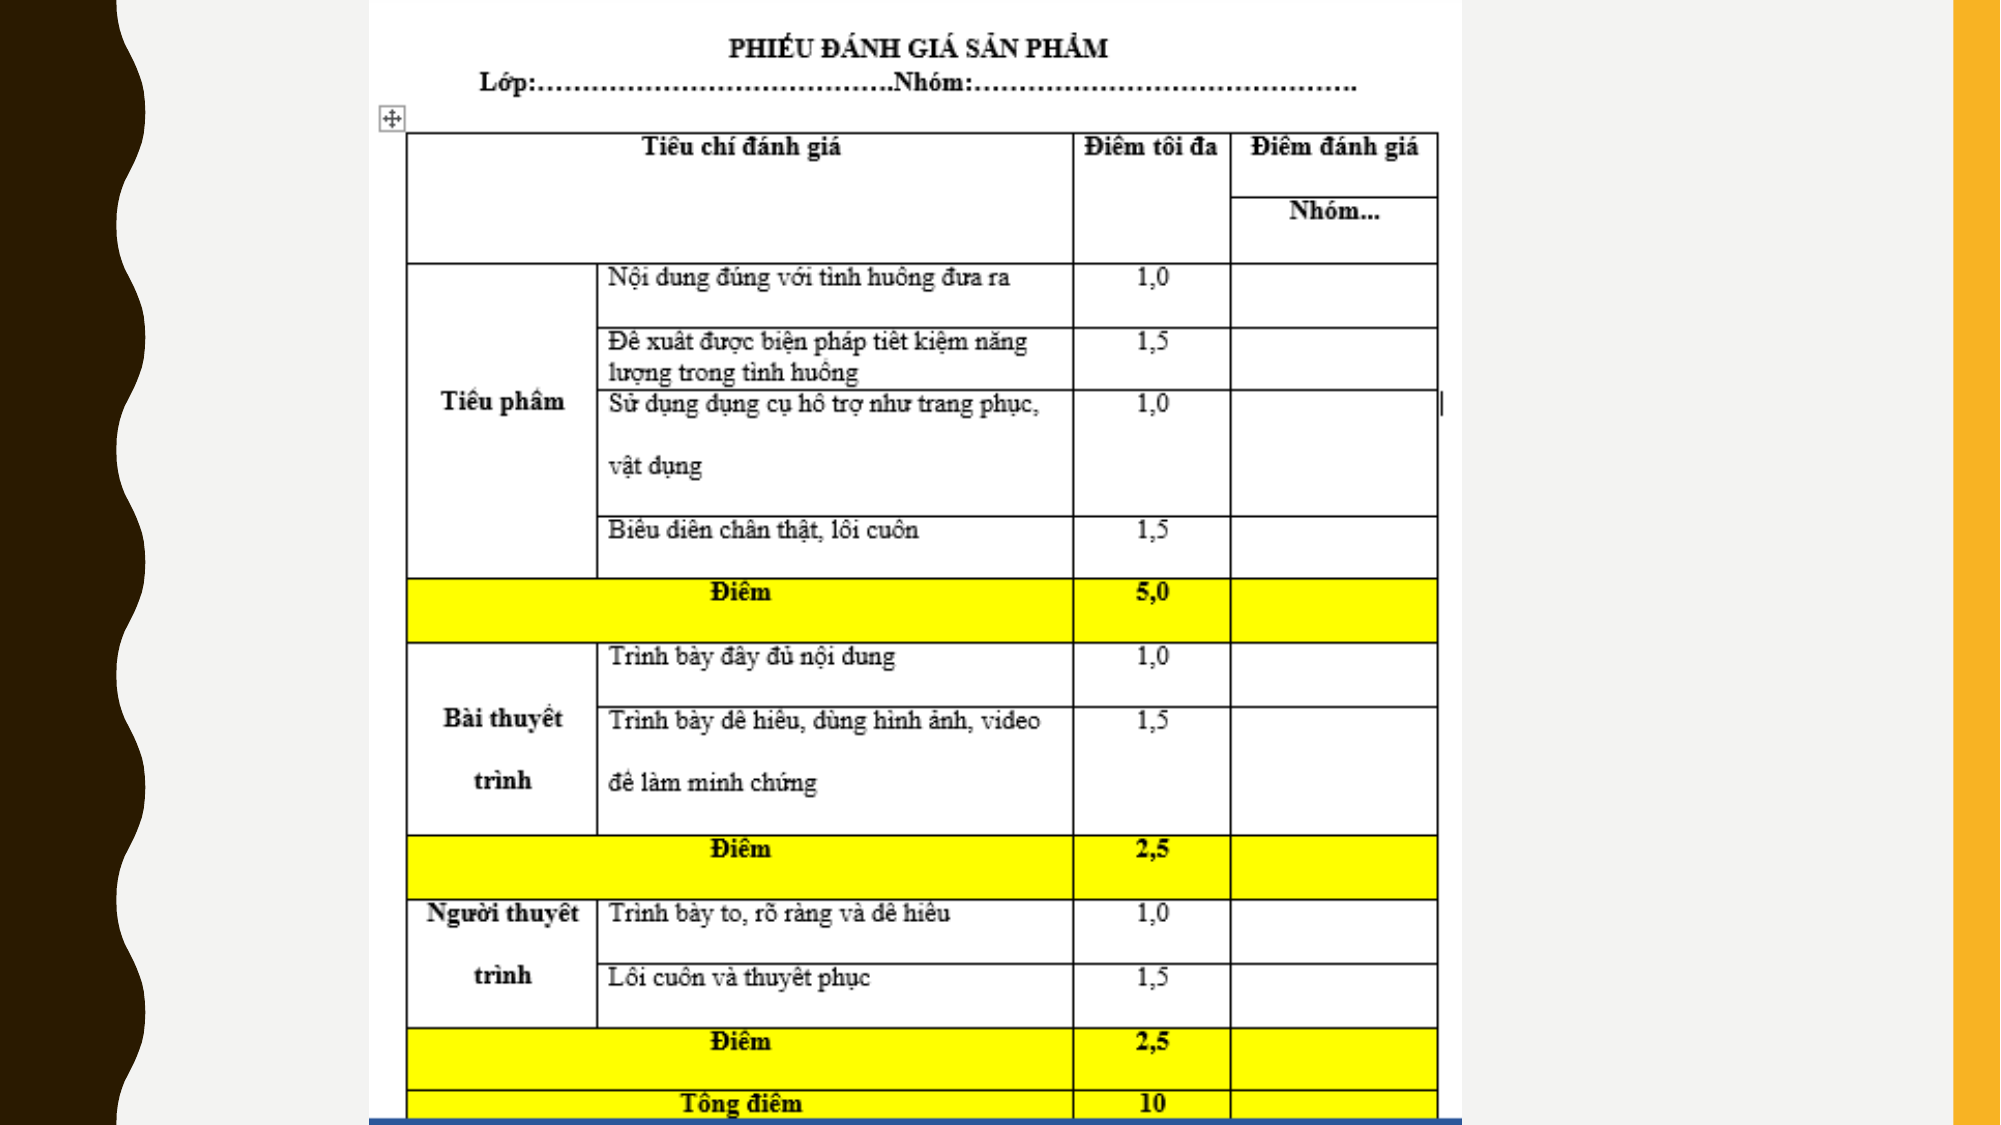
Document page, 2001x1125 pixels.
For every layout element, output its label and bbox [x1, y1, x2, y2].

list [369, 0, 1462, 1125]
